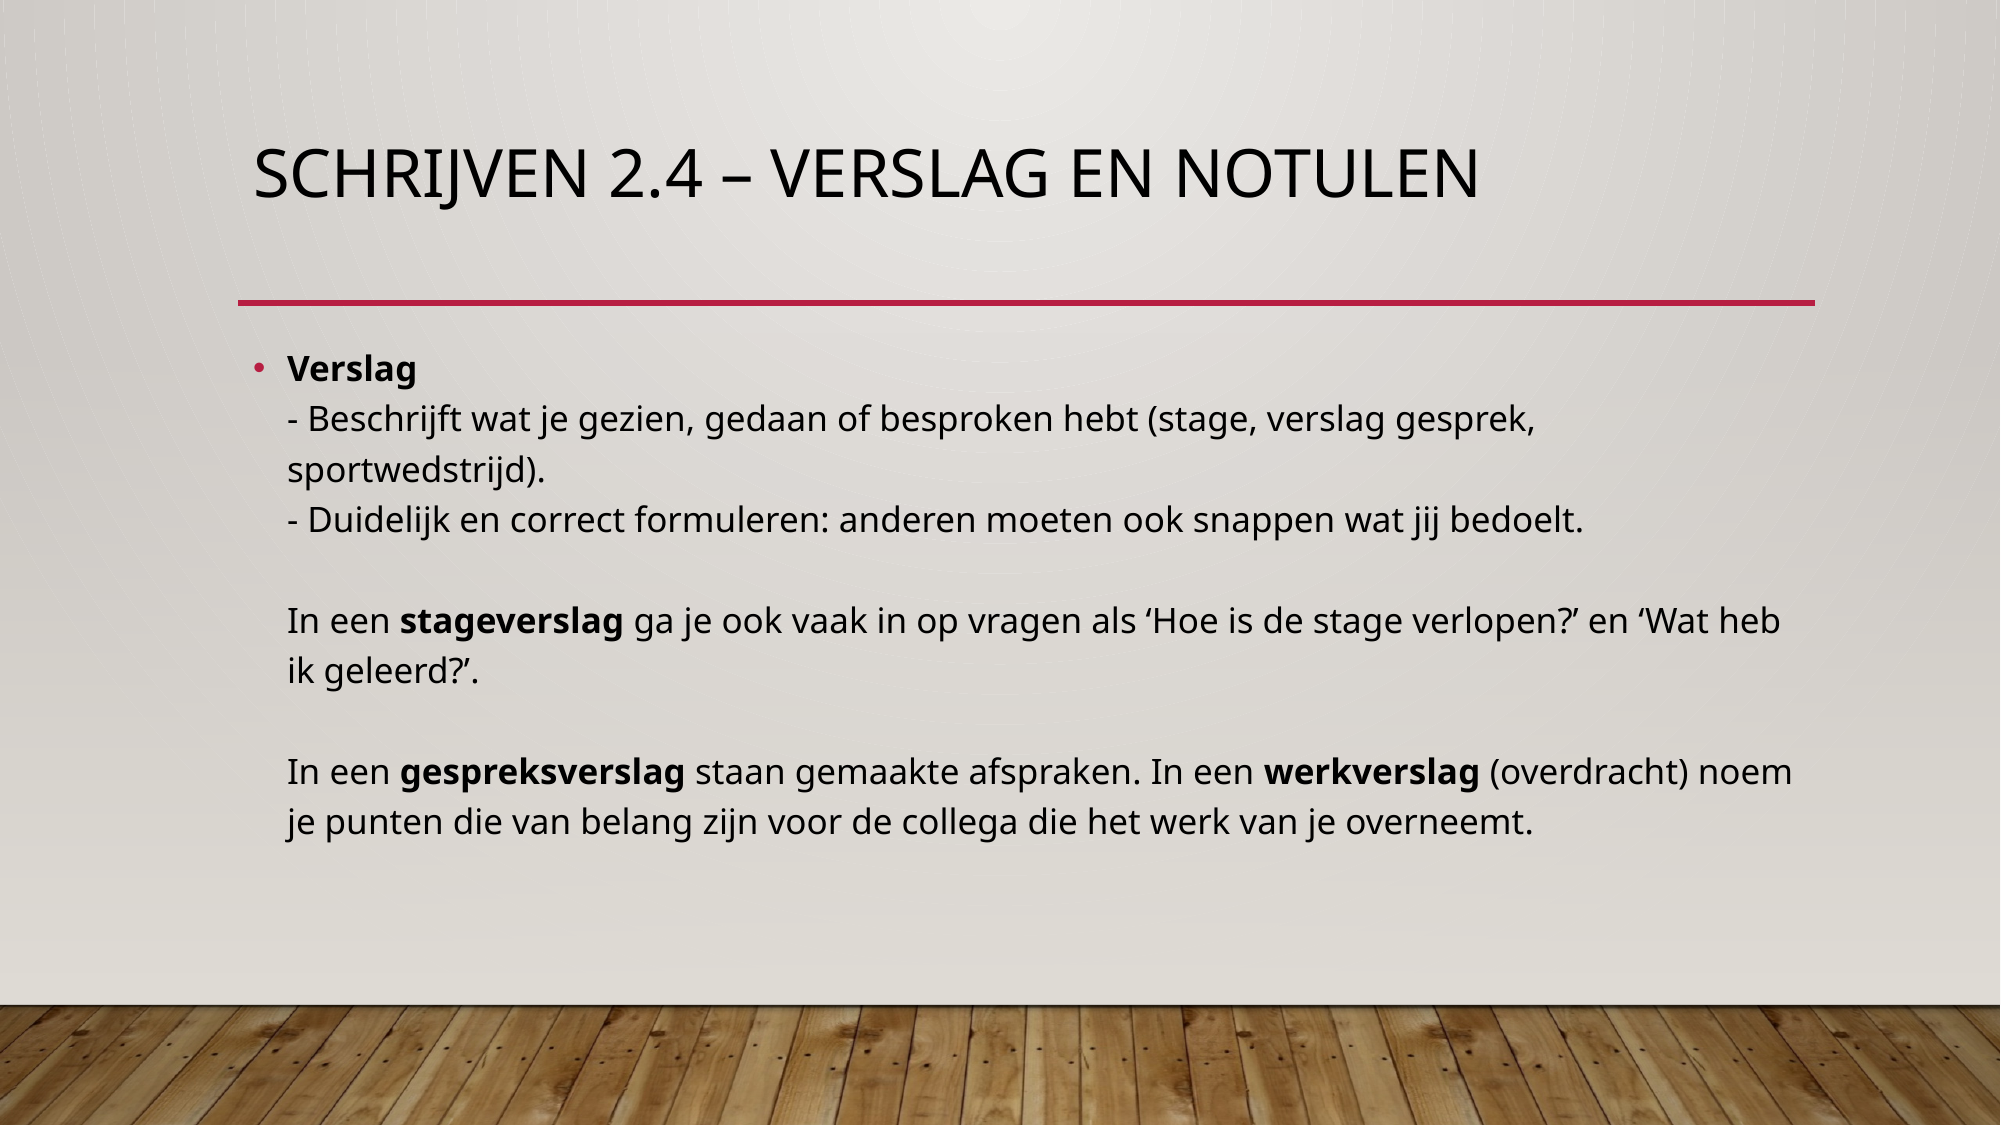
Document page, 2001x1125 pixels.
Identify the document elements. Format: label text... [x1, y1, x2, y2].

title Schrijven 2.4 – verslag en notulen [238, 131, 1814, 305]
picture [0, 1005, 2000, 1125]
list Verslag - Beschrijft wat je gezien, gedaan of besproken hebt (stage, verslag gesprek, sportwedstrijd). - Duidelijk en correct formuleren: anderen moeten ook snappen wat jij bedoelt. In een stageverslag ga je ook vaak in op vragen als ‘Hoe is de stage verlopen?’ en ‘Wat heb ik geleerd?’. In een gespreksverslag staan gemaakte afspraken. In een werkverslag (overdracht) noem je punten die van belang zijn voor de collega die het werk van je overneemt. [238, 330, 1814, 897]
